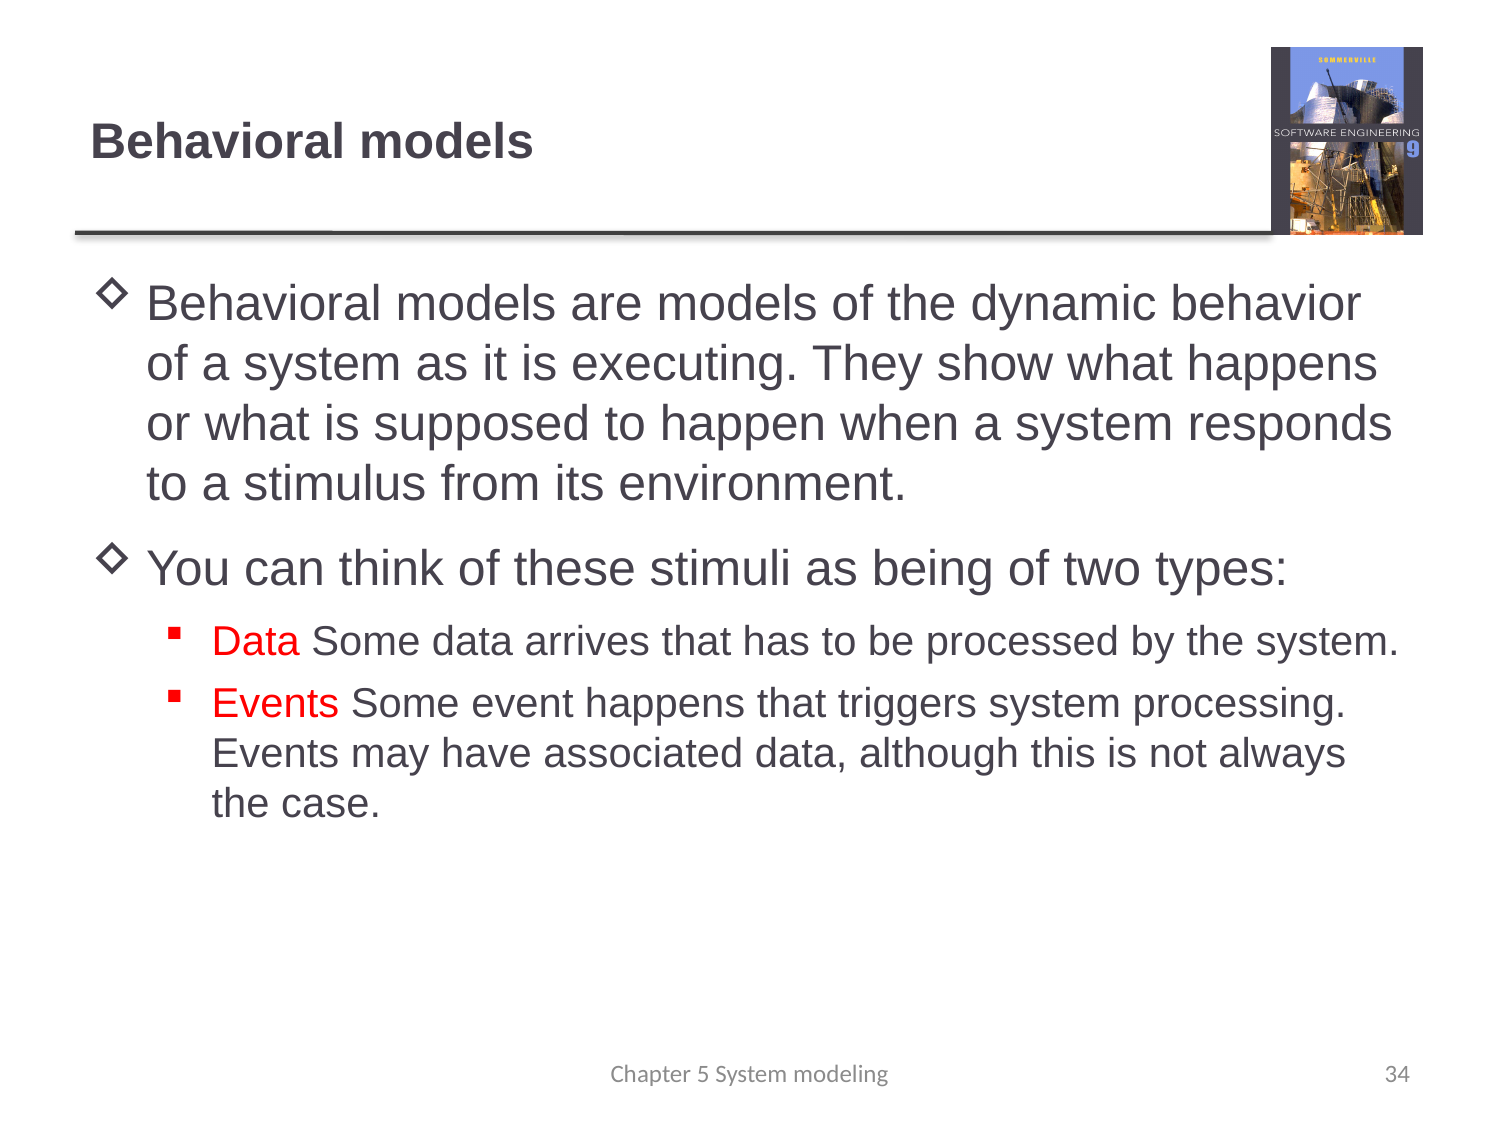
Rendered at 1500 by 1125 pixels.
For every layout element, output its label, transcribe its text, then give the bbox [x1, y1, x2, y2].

slide_number 34 [1074, 1042, 1425, 1103]
picture [1272, 47, 1423, 235]
title Behavioral models [74, 44, 1272, 233]
list Behavioral models are models of the dynamic behavior of a system as it is executing. They show what happens or what is supposed to happen when a system responds to a stimulus from its environment. You can think of these stimuli as being of two types: Data Some data arrives that has to be processed by the system. Events Some event happens that triggers system processing. Events may have associated data, although this is not always the case. [75, 262, 1425, 1005]
footer Chapter 5 System modeling [512, 1042, 988, 1103]
